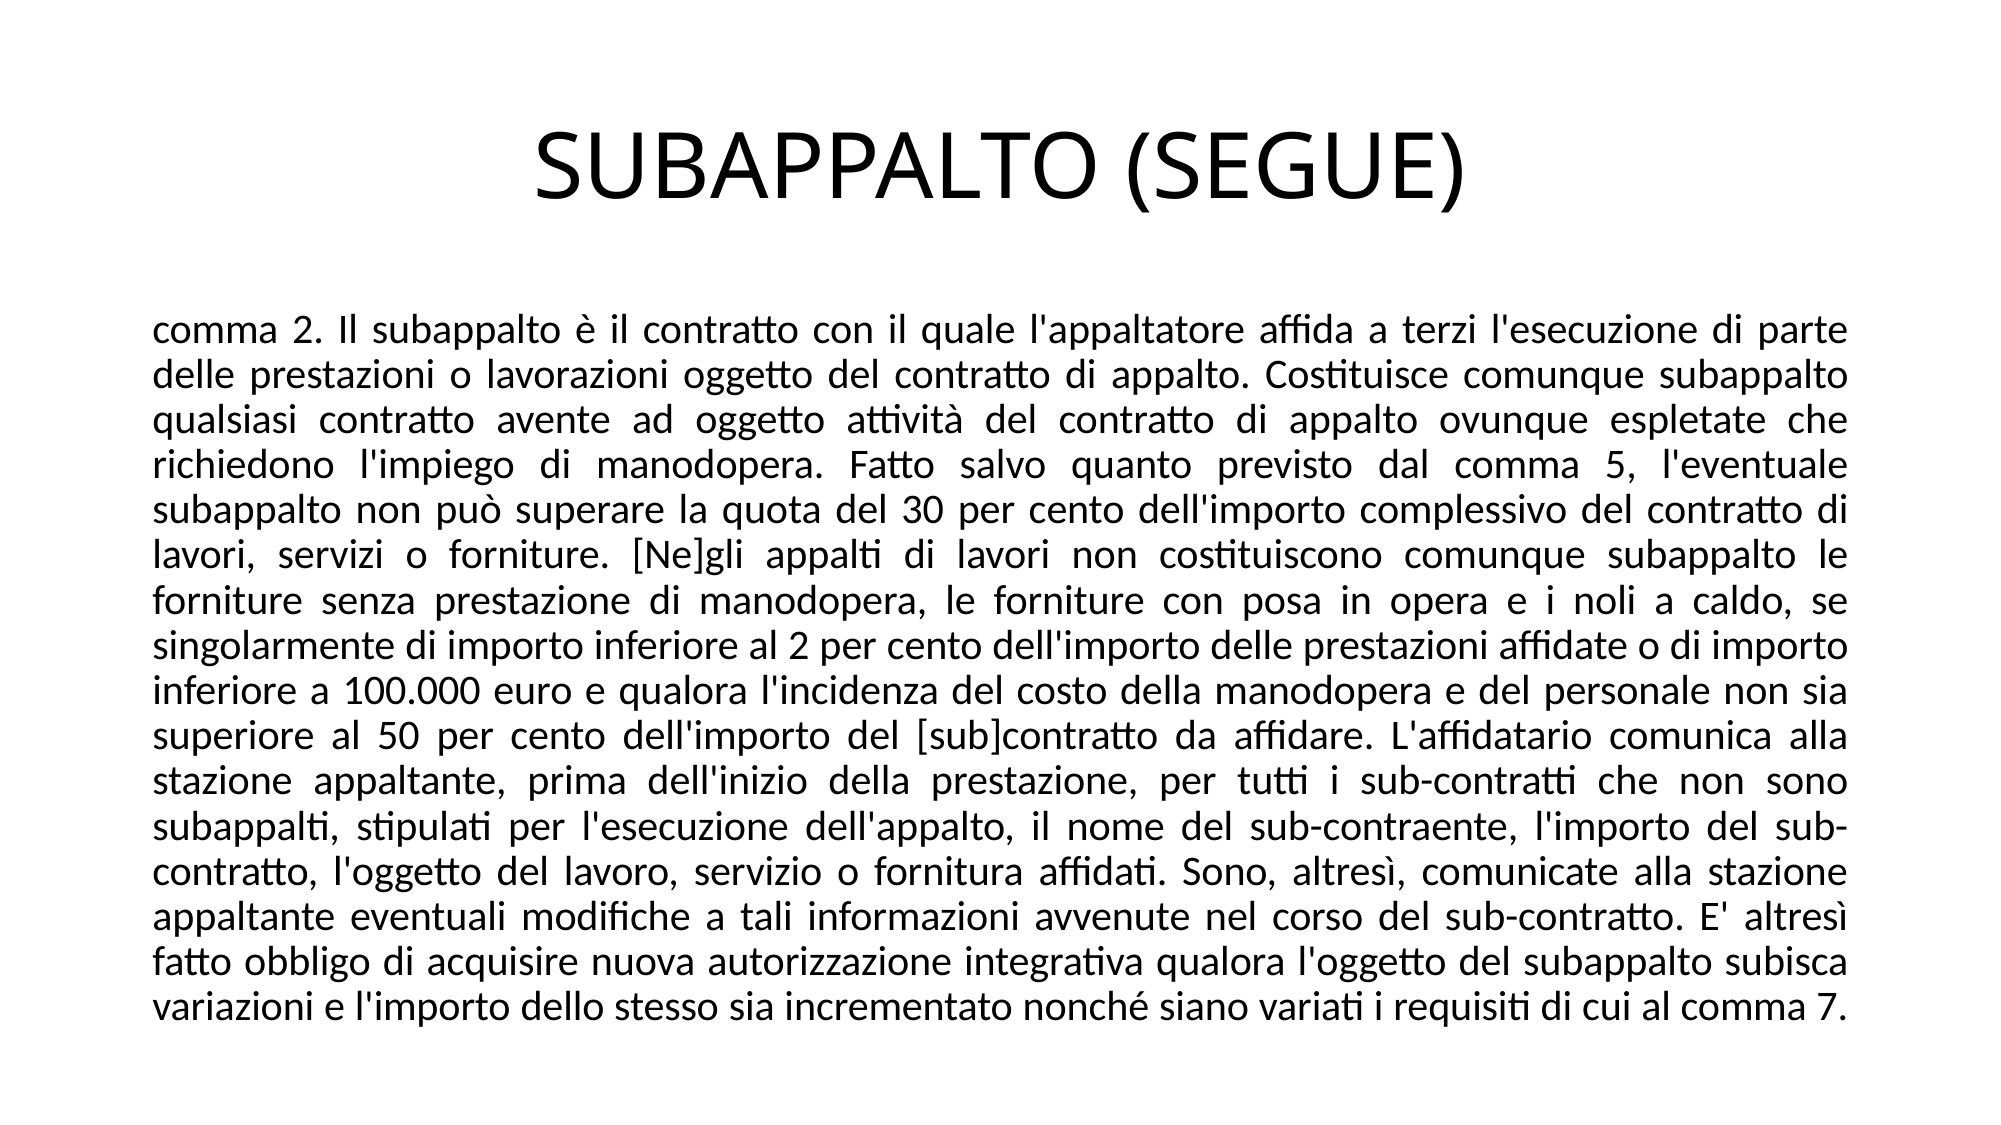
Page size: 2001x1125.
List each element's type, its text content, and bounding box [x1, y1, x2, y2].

list comma 2. Il subappalto è il contratto con il quale l'appaltatore affida a terzi l'esecuzione di parte delle prestazioni o lavorazioni oggetto del contratto di appalto. Costituisce comunque subappalto qualsiasi contratto avente ad oggetto attività del contratto di appalto ovunque espletate che richiedono l'impiego di manodopera. Fatto salvo quanto previsto dal comma 5, l'eventuale subappalto non può superare la quota del 30 per cento dell'importo complessivo del contratto di lavori, servizi o forniture. [Ne]gli appalti di lavori non costituiscono comunque subappalto le forniture senza prestazione di manodopera, le forniture con posa in opera e i noli a caldo, se singolarmente di importo inferiore al 2 per cento dell'importo delle prestazioni affidate o di importo inferiore a 100.000 euro e qualora l'incidenza del costo della manodopera e del personale non sia superiore al 50 per cento dell'importo del [sub]contratto da affidare. L'affidatario comunica alla stazione appaltante, prima dell'inizio della prestazione, per tutti i sub-contratti che non sono subappalti, stipulati per l'esecuzione dell'appalto, il nome del sub-contraente, l'importo del sub-contratto, l'oggetto del lavoro, servizio o fornitura affidati. Sono, altresì, comunicate alla stazione appaltante eventuali modifiche a tali informazioni avvenute nel corso del sub-contratto. E' altresì fatto obbligo di acquisire nuova autorizzazione integrativa qualora l'oggetto del subappalto subisca variazioni e l'importo dello stesso sia incrementato nonché siano variati i requisiti di cui al comma 7. [137, 299, 1863, 1082]
title SUBAPPALTO (SEGUE) [137, 59, 1863, 278]
